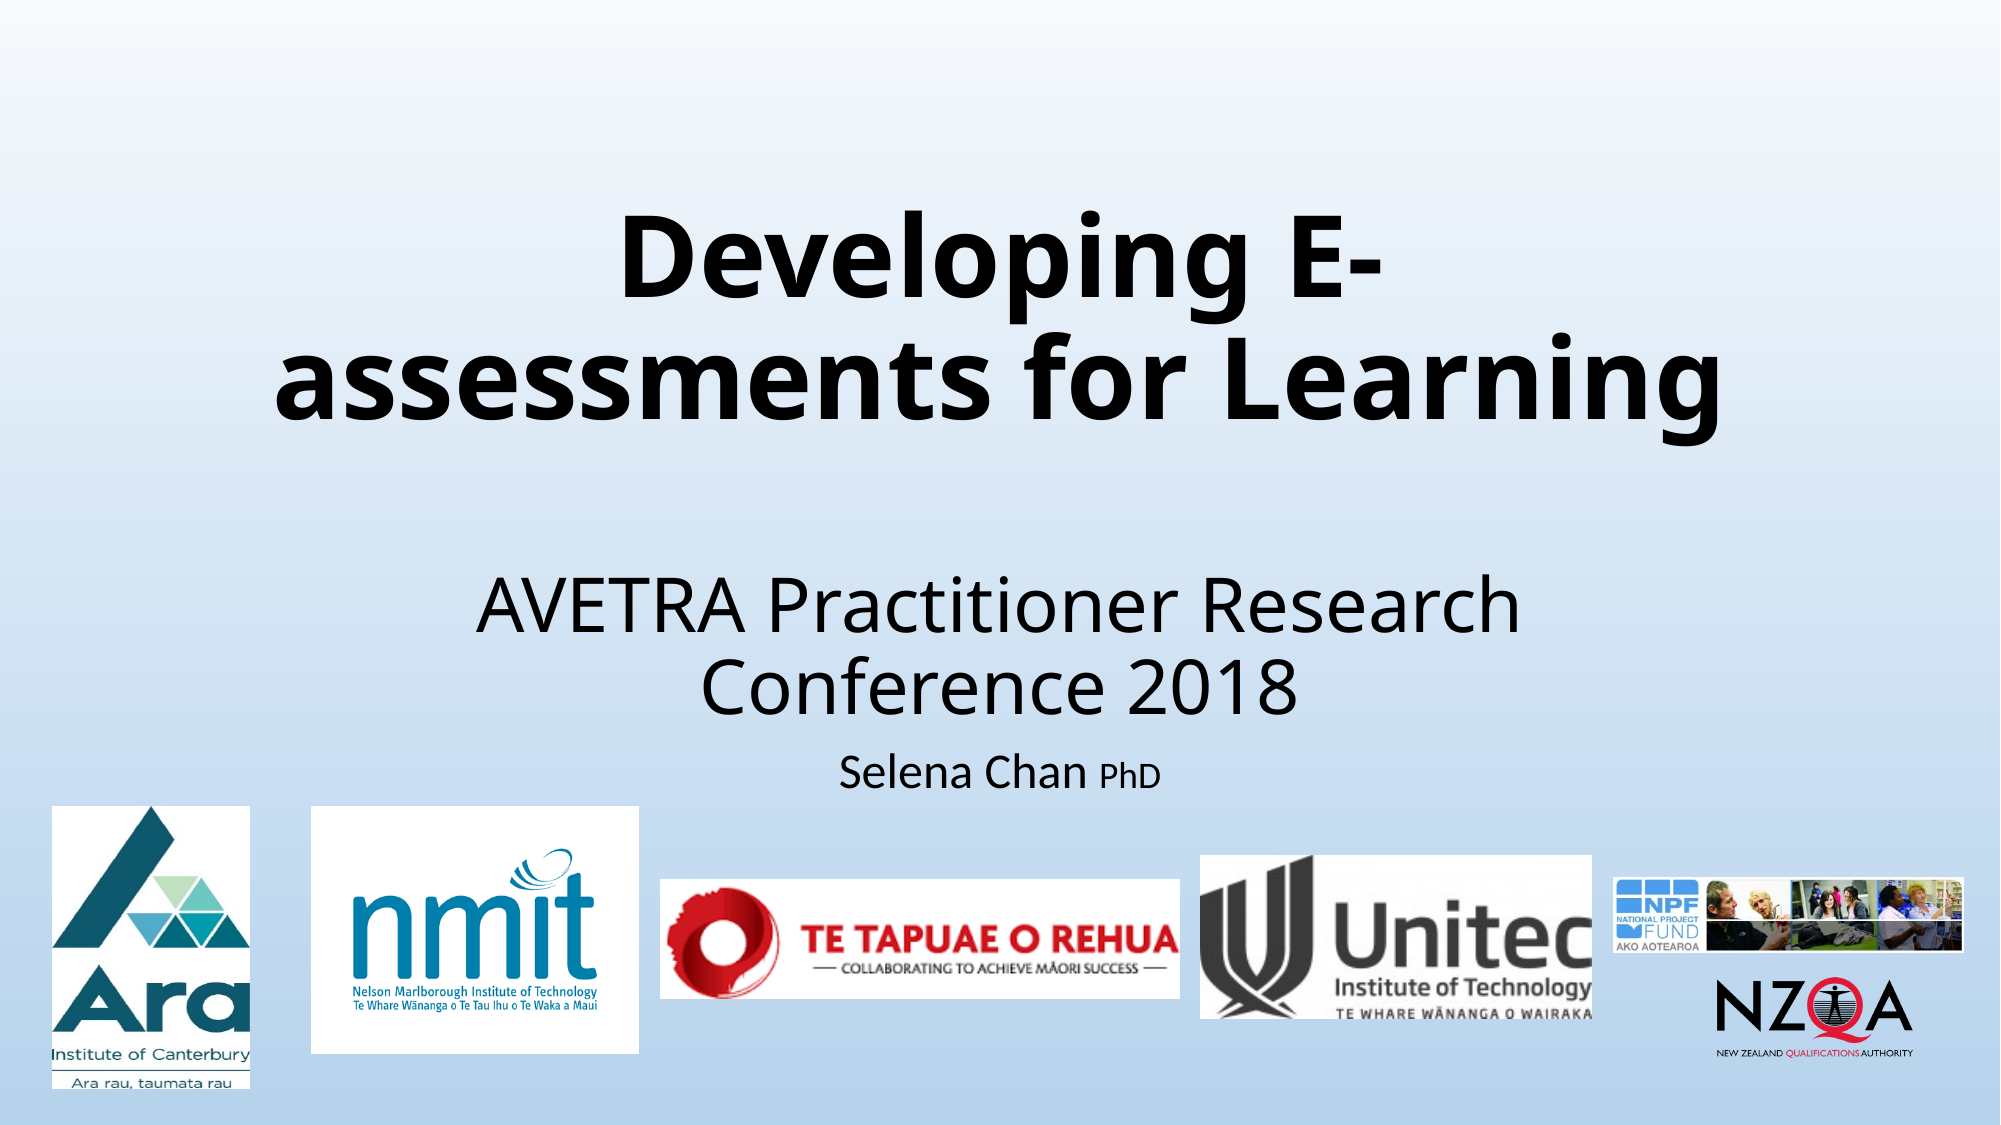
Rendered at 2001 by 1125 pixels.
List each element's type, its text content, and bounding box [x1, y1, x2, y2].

picture [52, 806, 250, 1089]
picture [1200, 855, 1592, 1019]
picture [1717, 977, 1913, 1059]
title Developing E-assessments for Learning AVETRA Practitioner Research Conference 2018 [249, 101, 1750, 738]
picture [311, 806, 639, 1054]
subtitle Selena Chan PhD [249, 738, 1750, 863]
picture [660, 879, 1180, 999]
picture [1613, 877, 1964, 953]
